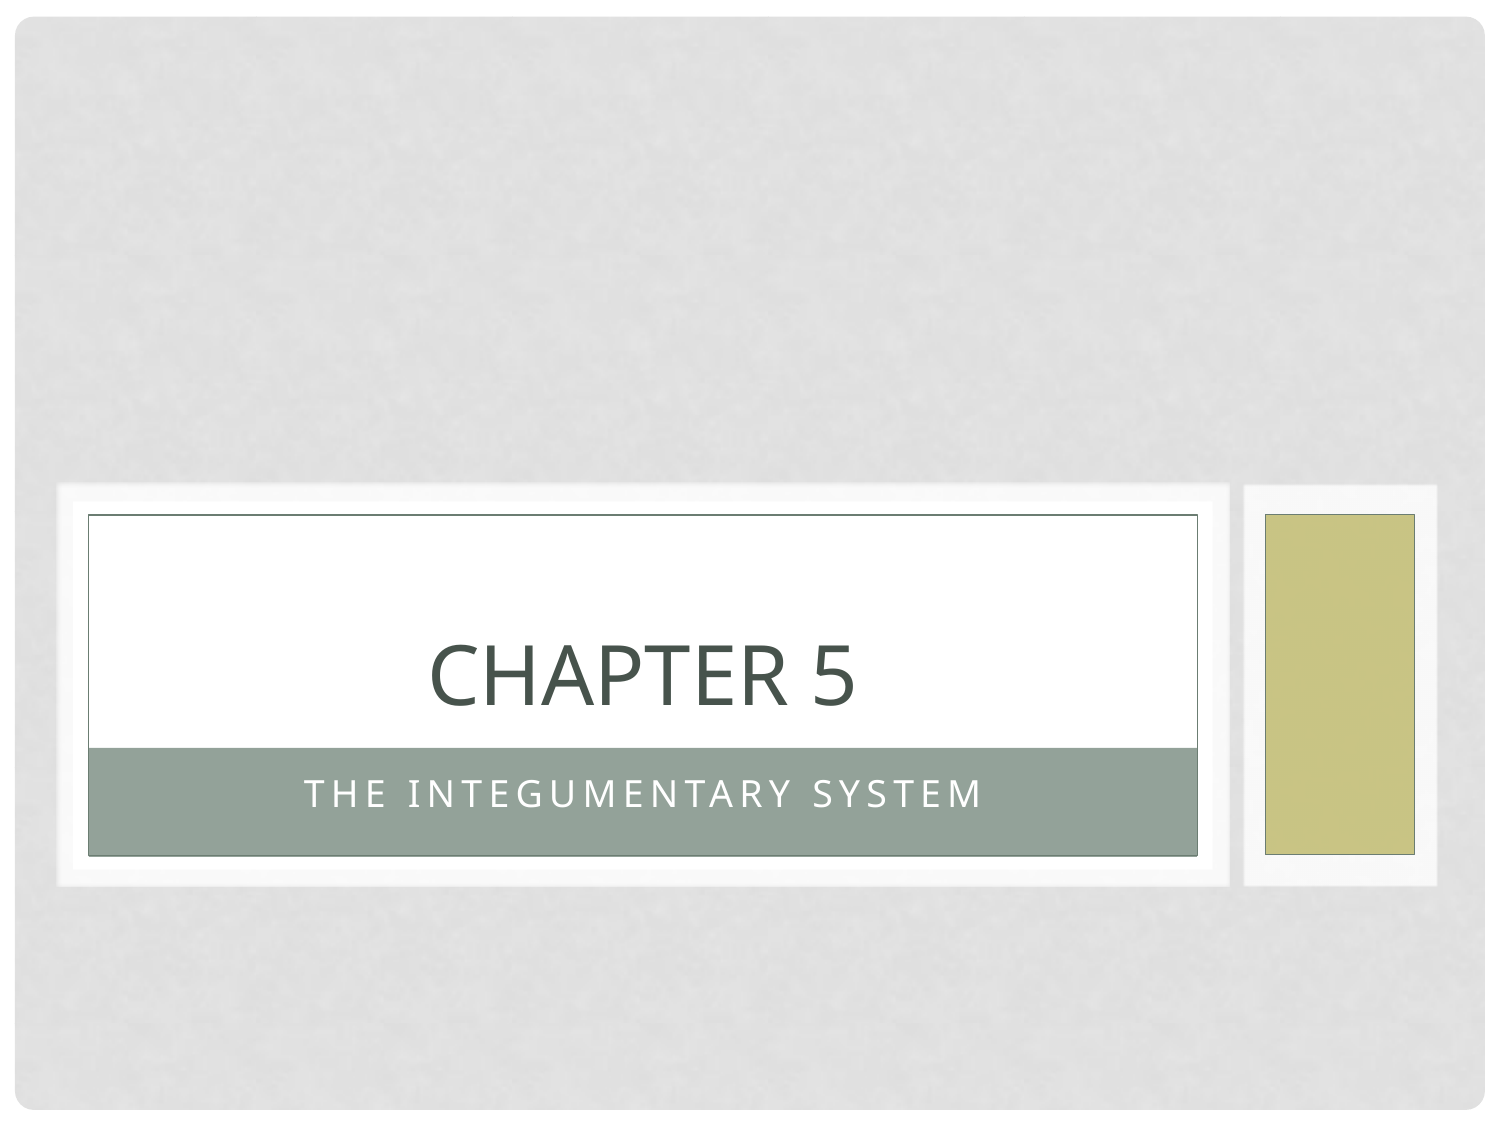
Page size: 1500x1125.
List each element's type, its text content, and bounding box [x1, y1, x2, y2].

subtitle The integumentary system [105, 762, 1181, 838]
title Chapter 5 [99, 529, 1187, 730]
